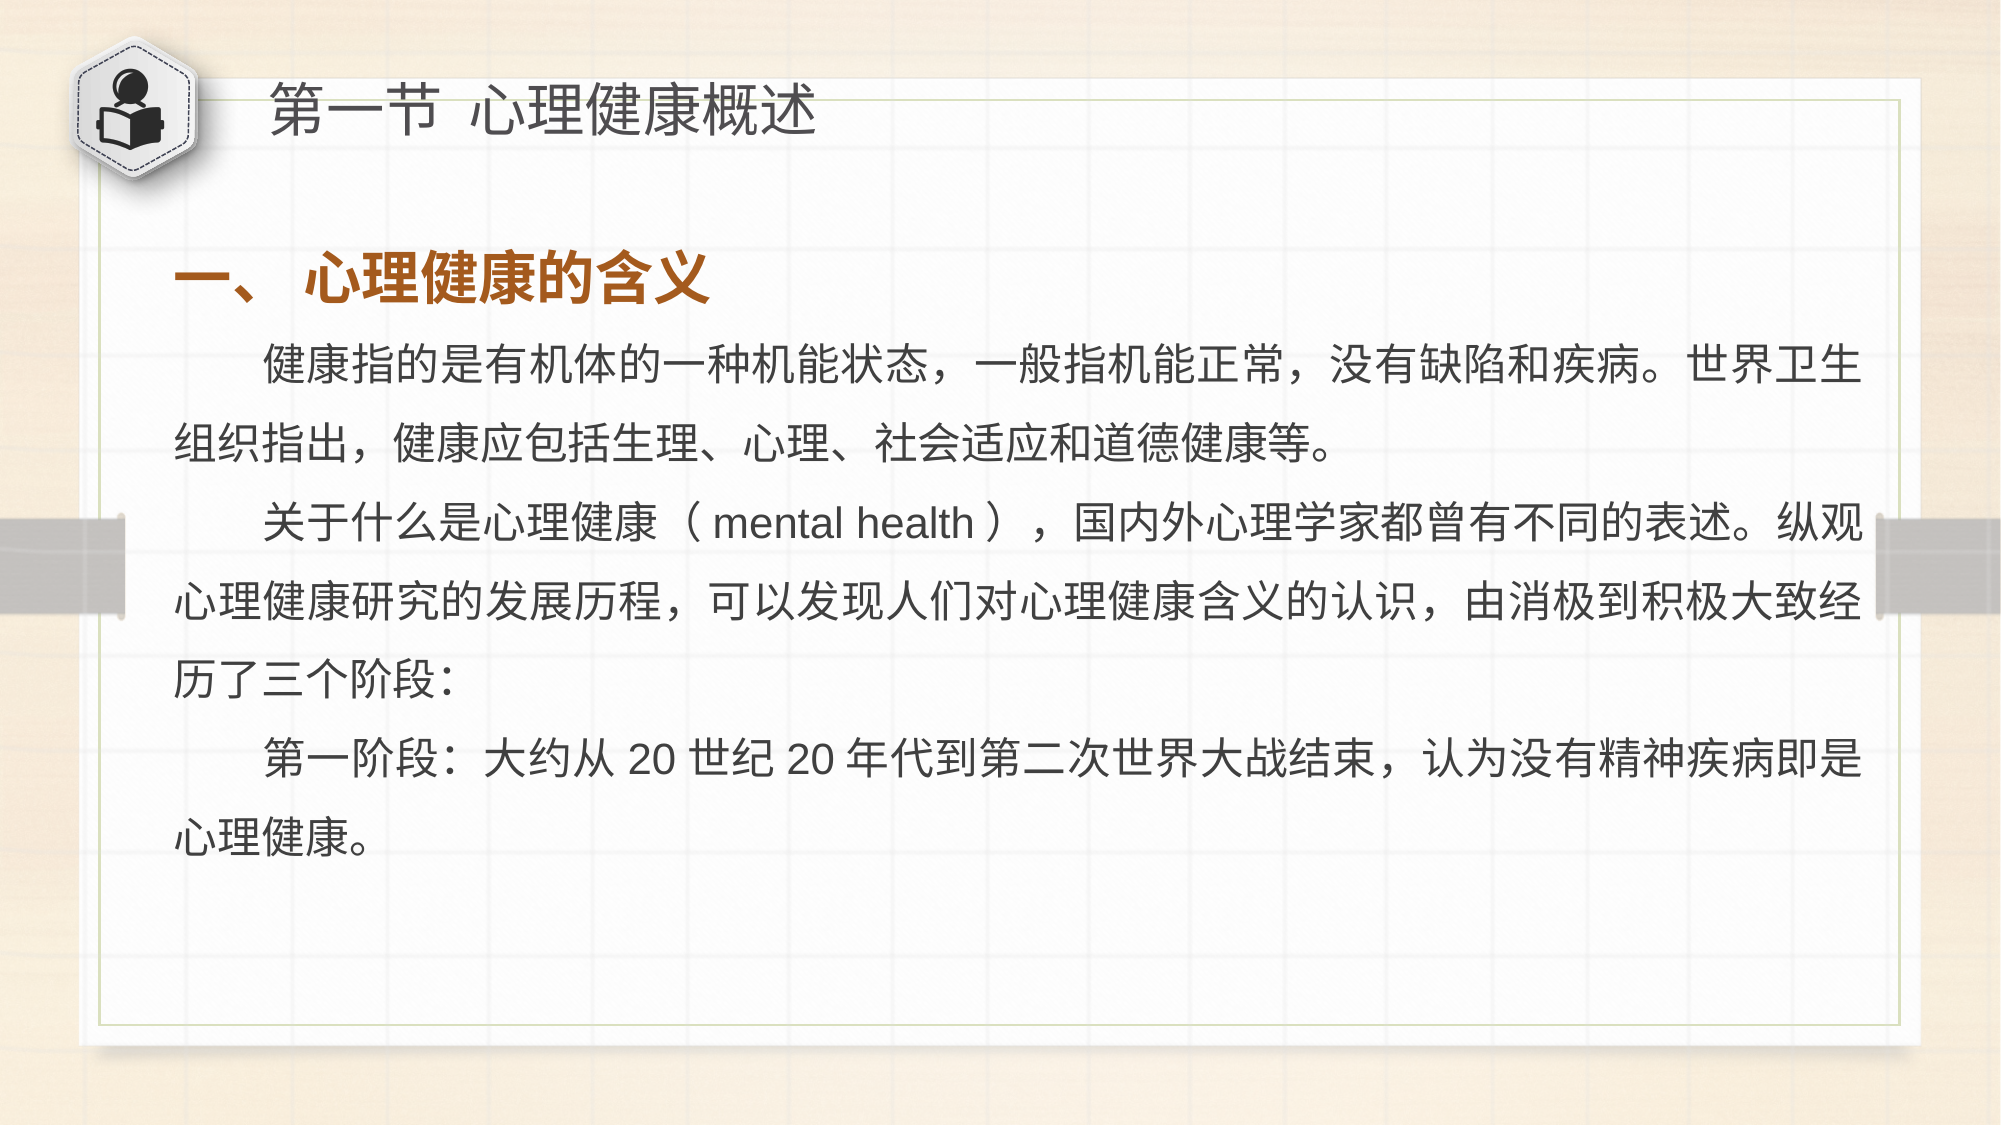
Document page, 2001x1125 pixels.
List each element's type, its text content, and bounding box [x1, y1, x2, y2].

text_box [61, 43, 206, 173]
text_box 一、 心理健康的含义 健康指的是有机体的一种机能状态，一般指机能正常，没有缺陷和疾病。世界卫生组织指出，健康应包括生理、心理、社会适应和道德健康等。 关于什么是心理健康（mental health），国内外心理学家都曾有不同的表述。纵观心理健康研究的发展历程，可以发现人们对心理健康含义的认识，由消极到积极大致经历了三个阶段： 第一阶段：大约从20世纪20年代到第二次世界大战结束，认为没有精神疾病即是心理健康。 [159, 198, 1879, 948]
picture [0, 0, 2001, 1125]
text_box 第一节 心理健康概述 [253, 65, 1660, 150]
